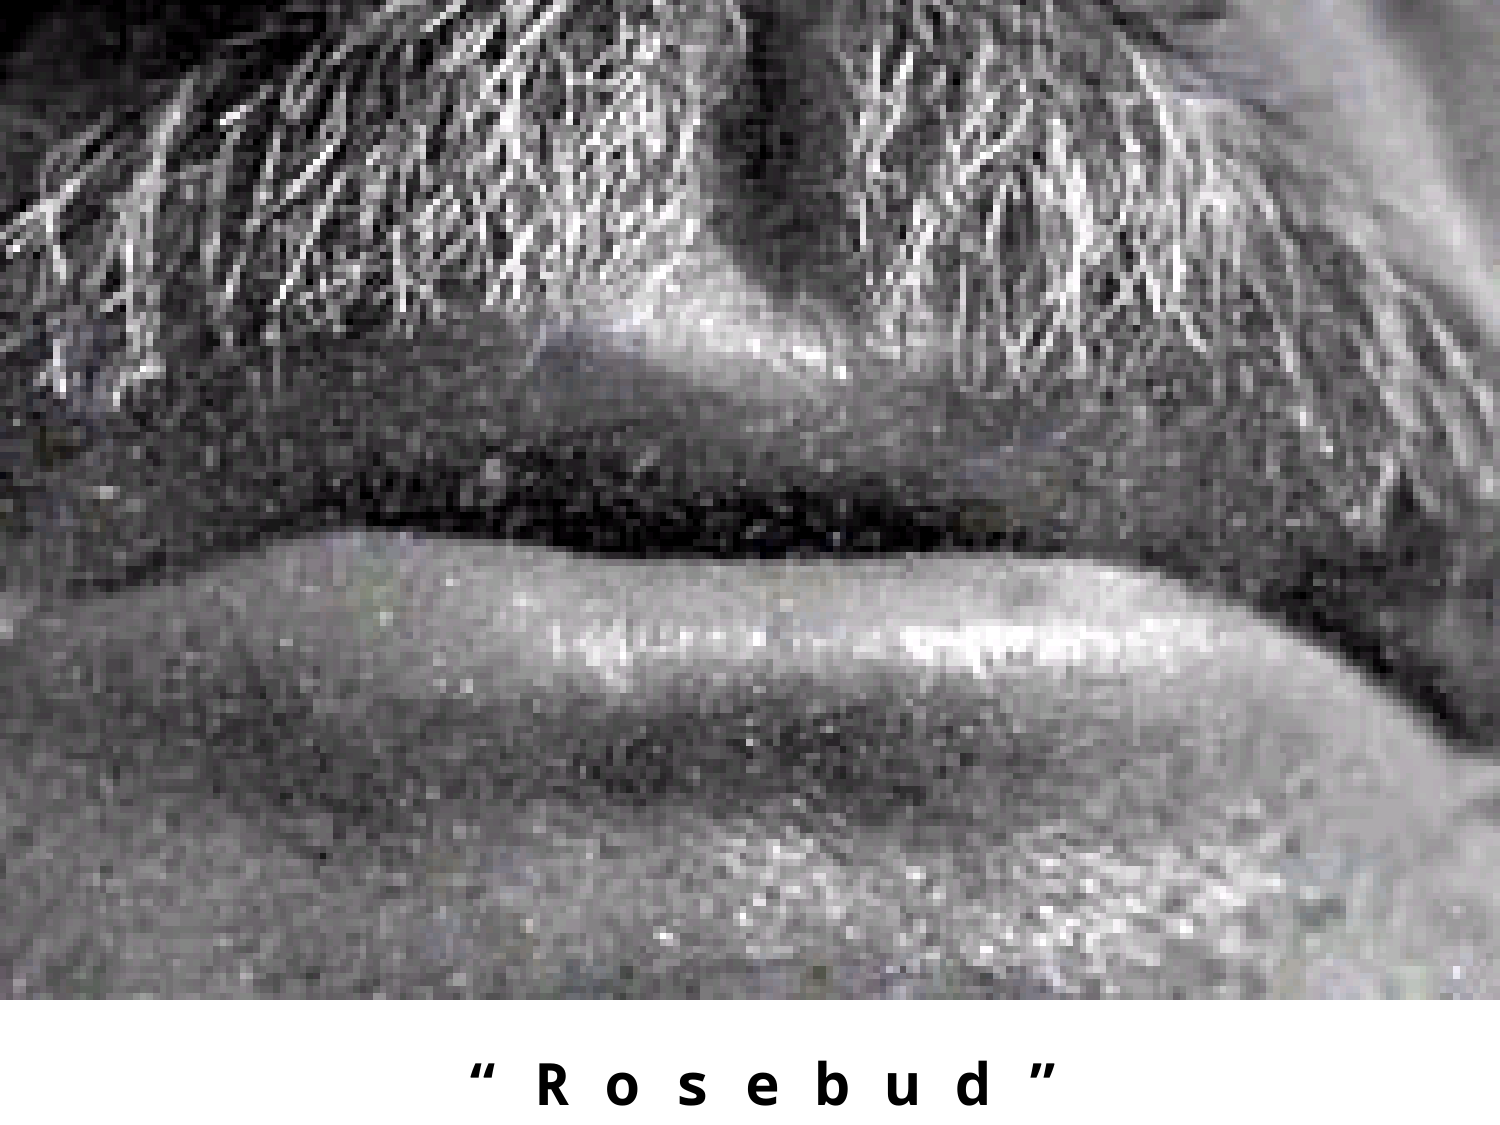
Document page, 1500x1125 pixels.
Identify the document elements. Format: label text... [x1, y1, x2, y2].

picture [0, 0, 1500, 1001]
text_box “ R o s e b u d ” [450, 1039, 1123, 1125]
